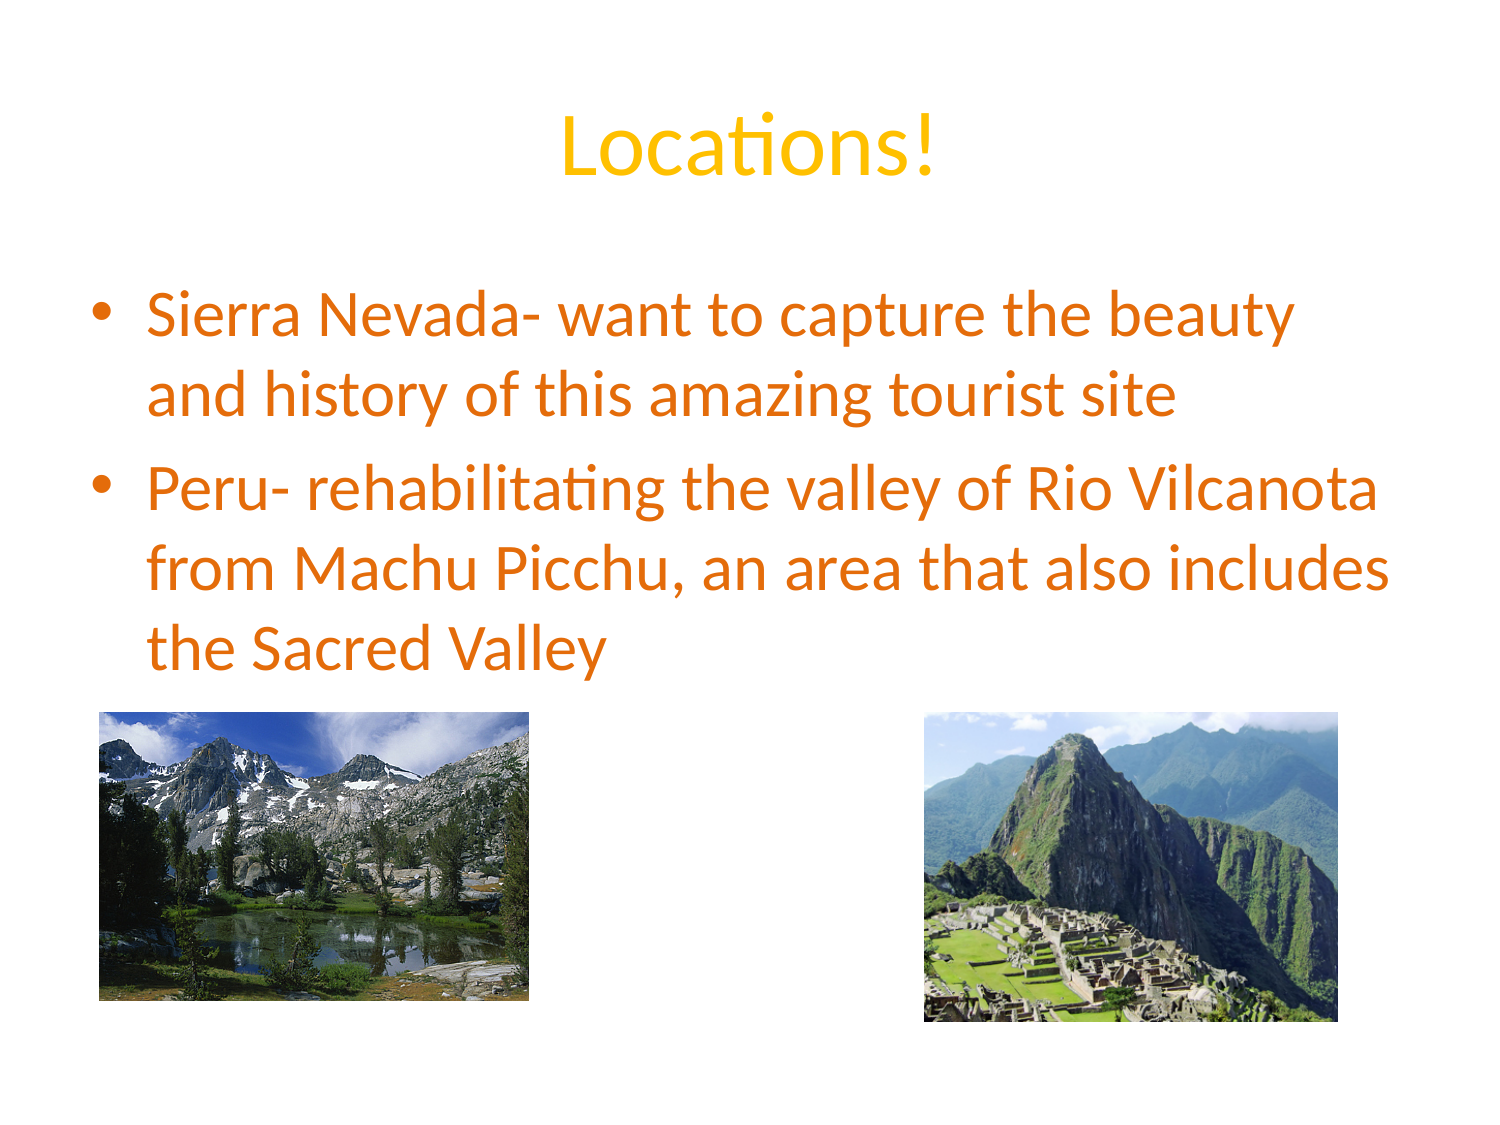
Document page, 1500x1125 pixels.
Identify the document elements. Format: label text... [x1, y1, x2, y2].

picture [99, 712, 529, 1002]
title Locations! [75, 45, 1425, 233]
picture [924, 712, 1338, 1023]
list Sierra Nevada- want to capture the beauty and history of this amazing tourist site Peru- rehabilitating the valley of Rio Vilcanota from Machu Picchu, an area that also includes the Sacred Valley [75, 262, 1425, 1005]
